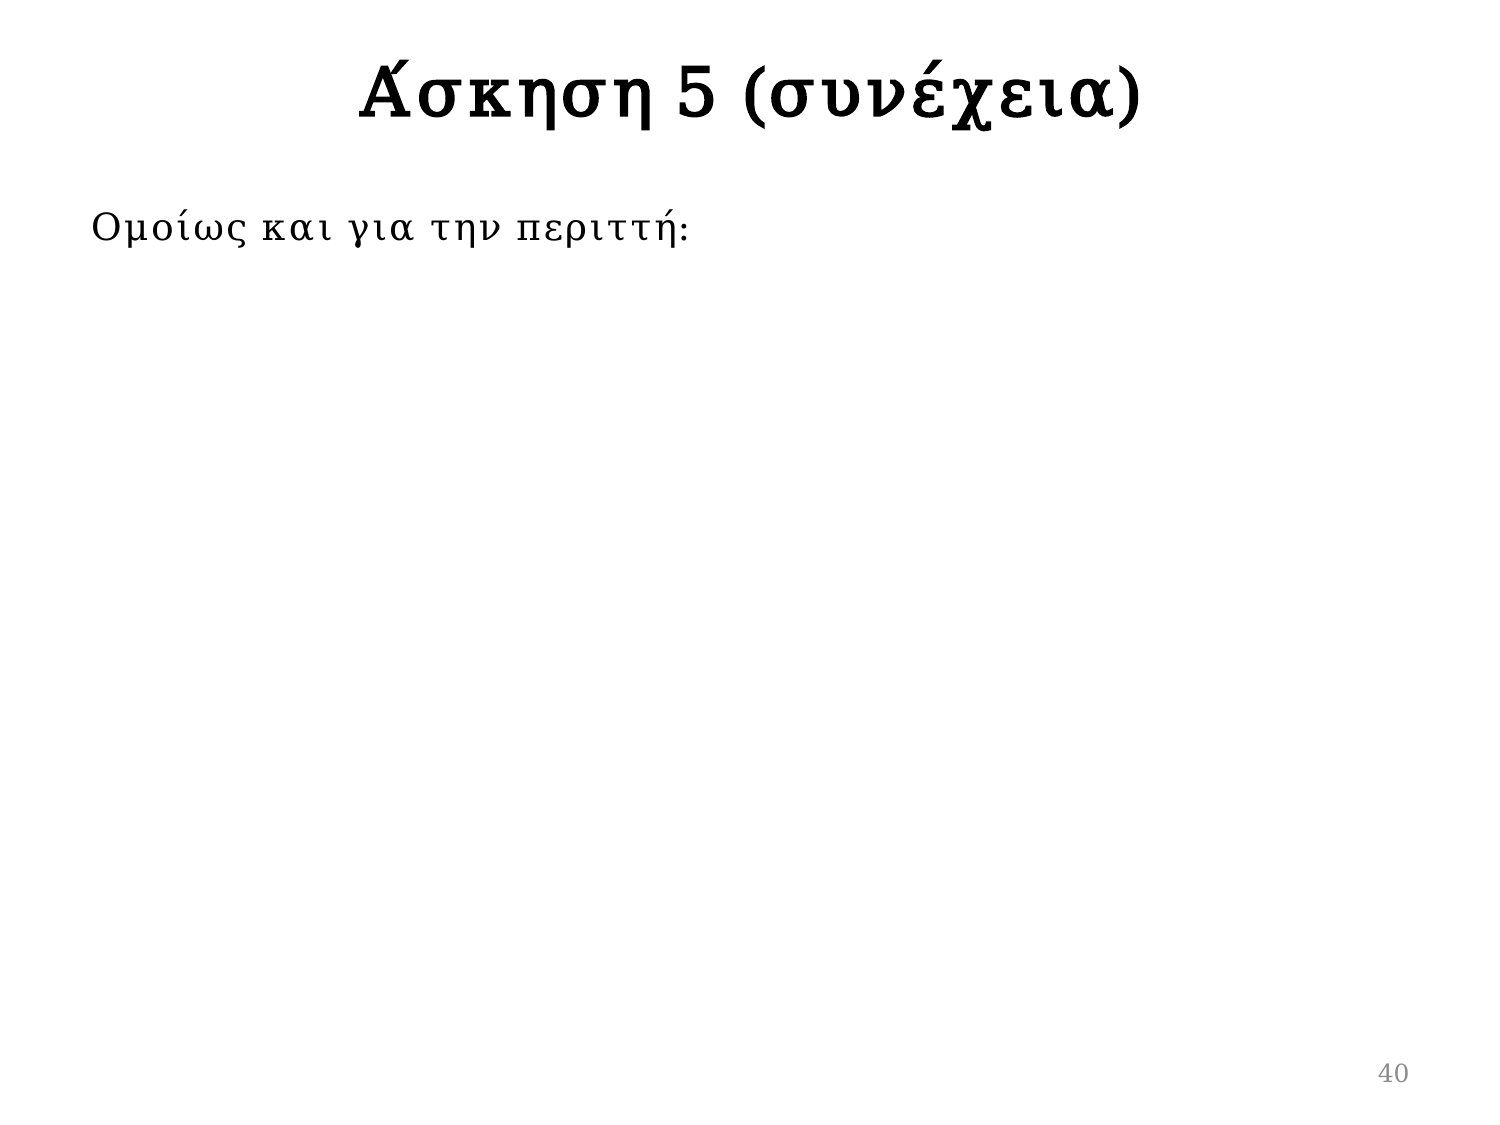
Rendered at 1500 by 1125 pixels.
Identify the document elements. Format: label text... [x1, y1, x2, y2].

title Άσκηση 5 (συνέχεια) [75, 19, 1425, 159]
slide_number 40 [1222, 1042, 1425, 1103]
